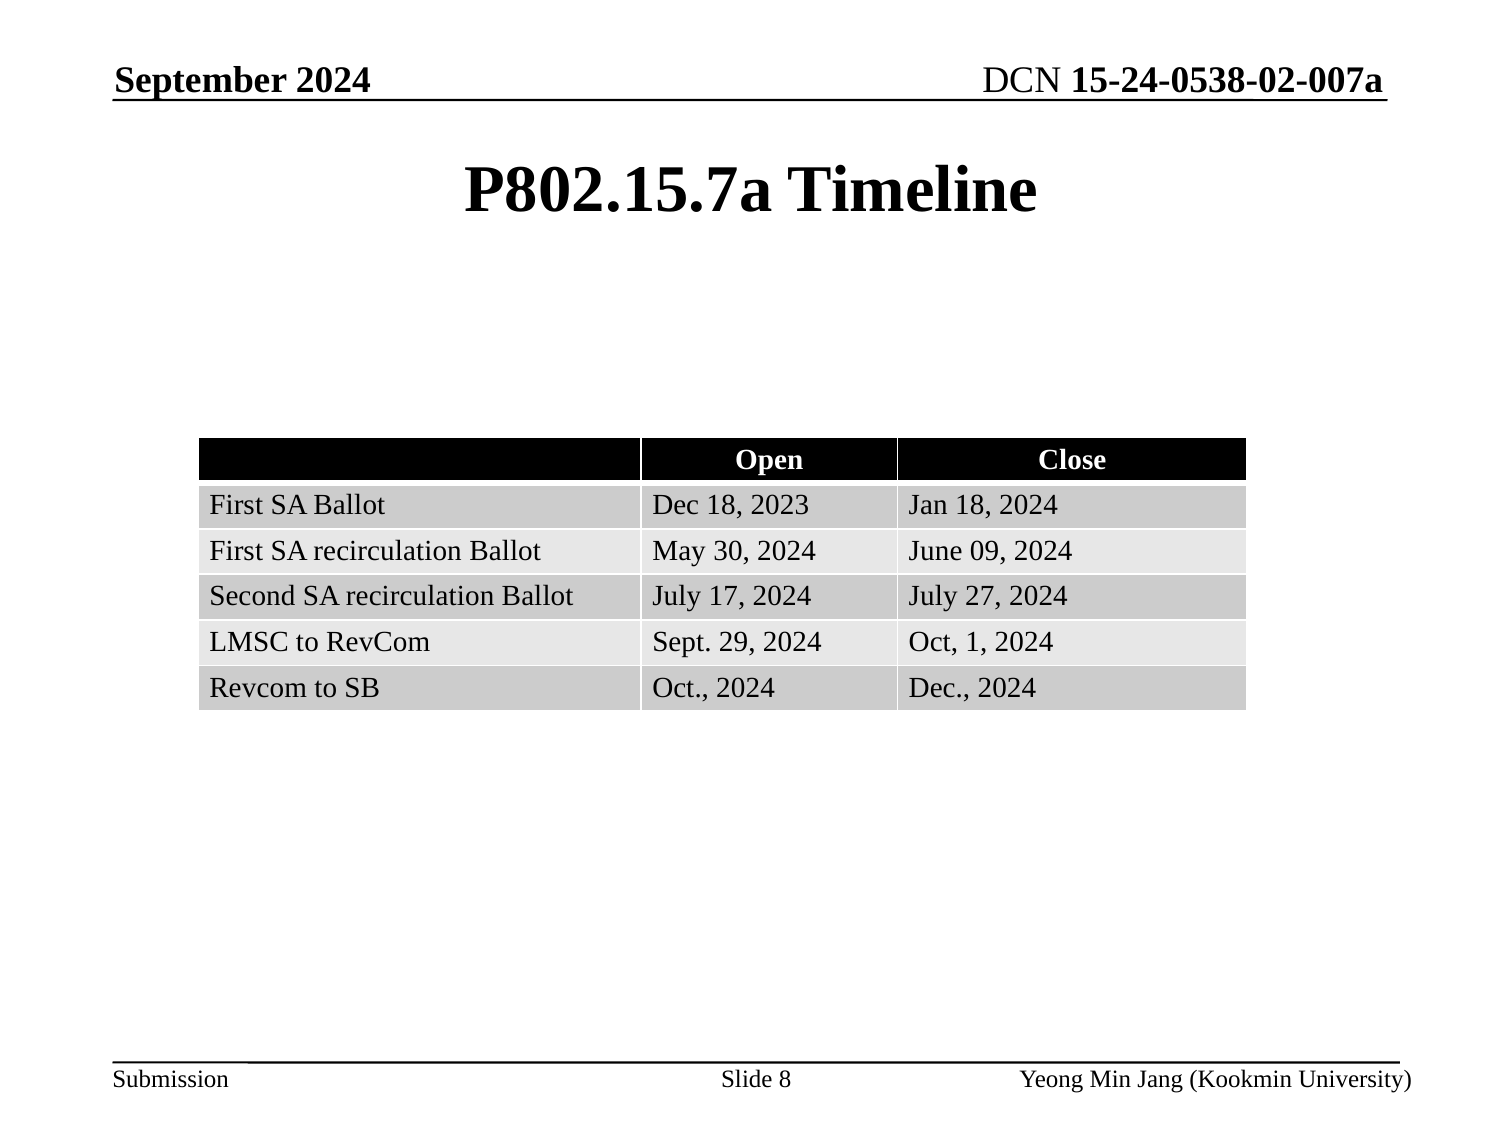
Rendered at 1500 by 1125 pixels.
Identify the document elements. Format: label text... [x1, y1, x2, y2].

table_cell Dec., 2024 [898, 666, 1246, 710]
table_cell May 30, 2024 [642, 530, 897, 573]
table_cell June 09, 2024 [898, 530, 1246, 573]
table_cell LMSC to RevCom [199, 621, 640, 665]
table_cell July 27, 2024 [898, 575, 1246, 619]
table_cell July 17, 2024 [642, 575, 897, 619]
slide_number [114, 54, 374, 101]
table_header Open [642, 438, 897, 480]
table_header Close [898, 438, 1246, 480]
table_cell Jan 18, 2024 [898, 486, 1246, 528]
table_header [199, 438, 640, 480]
slide_number Slide 8 [712, 1061, 800, 1093]
table_cell Oct., 2024 [642, 666, 897, 710]
table_cell Sept. 29, 2024 [642, 621, 897, 665]
table_cell Oct, 1, 2024 [898, 621, 1246, 665]
table_cell Second SA recirculation Ballot [199, 575, 640, 619]
table_cell First SA Ballot [199, 486, 640, 528]
title P802.15.7a Timeline [114, 108, 1390, 262]
footer Yeong Min Jang (Kookmin University) [1014, 1061, 1413, 1093]
table_cell First SA recirculation Ballot [199, 530, 640, 573]
table_cell Dec 18, 2023 [642, 486, 897, 528]
table_cell Revcom to SB [199, 666, 640, 710]
